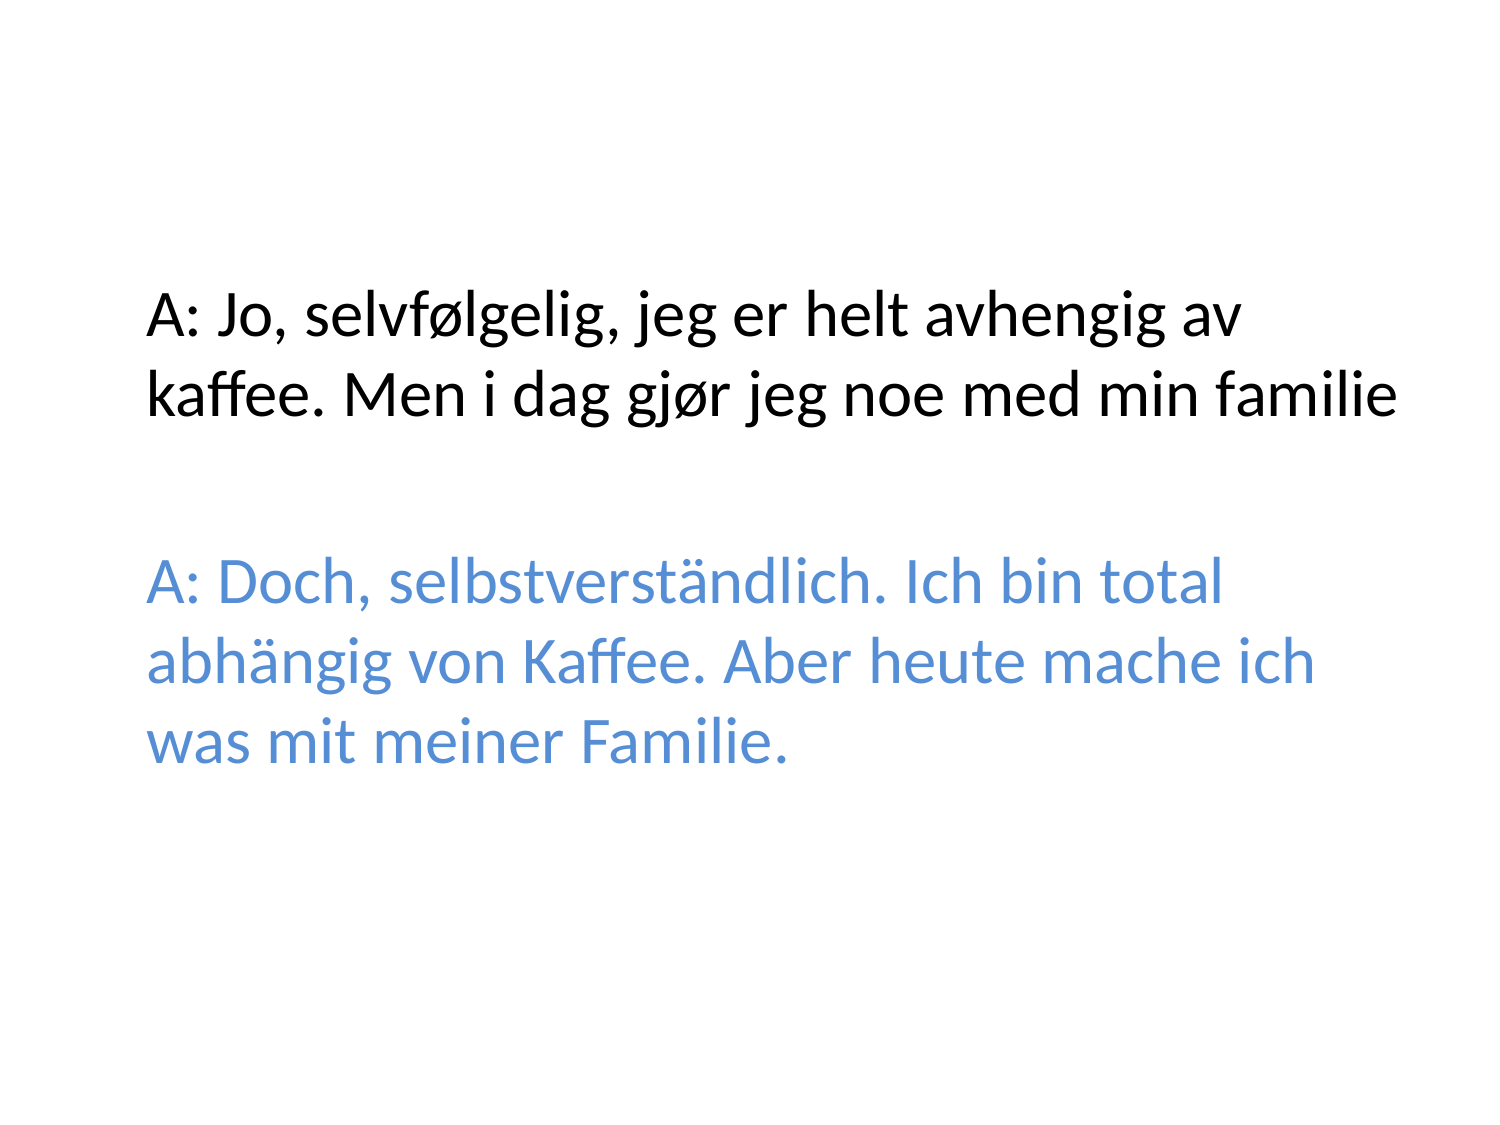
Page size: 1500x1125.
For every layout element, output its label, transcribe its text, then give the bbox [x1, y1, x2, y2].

list A: Jo, selvfølgelig, jeg er helt avhengig av kaffee. Men i dag gjør jeg noe med min familie A: Doch, selbstverständlich. Ich bin total abhängig von Kaffee. Aber heute mache ich was mit meiner Familie. [75, 262, 1425, 1005]
